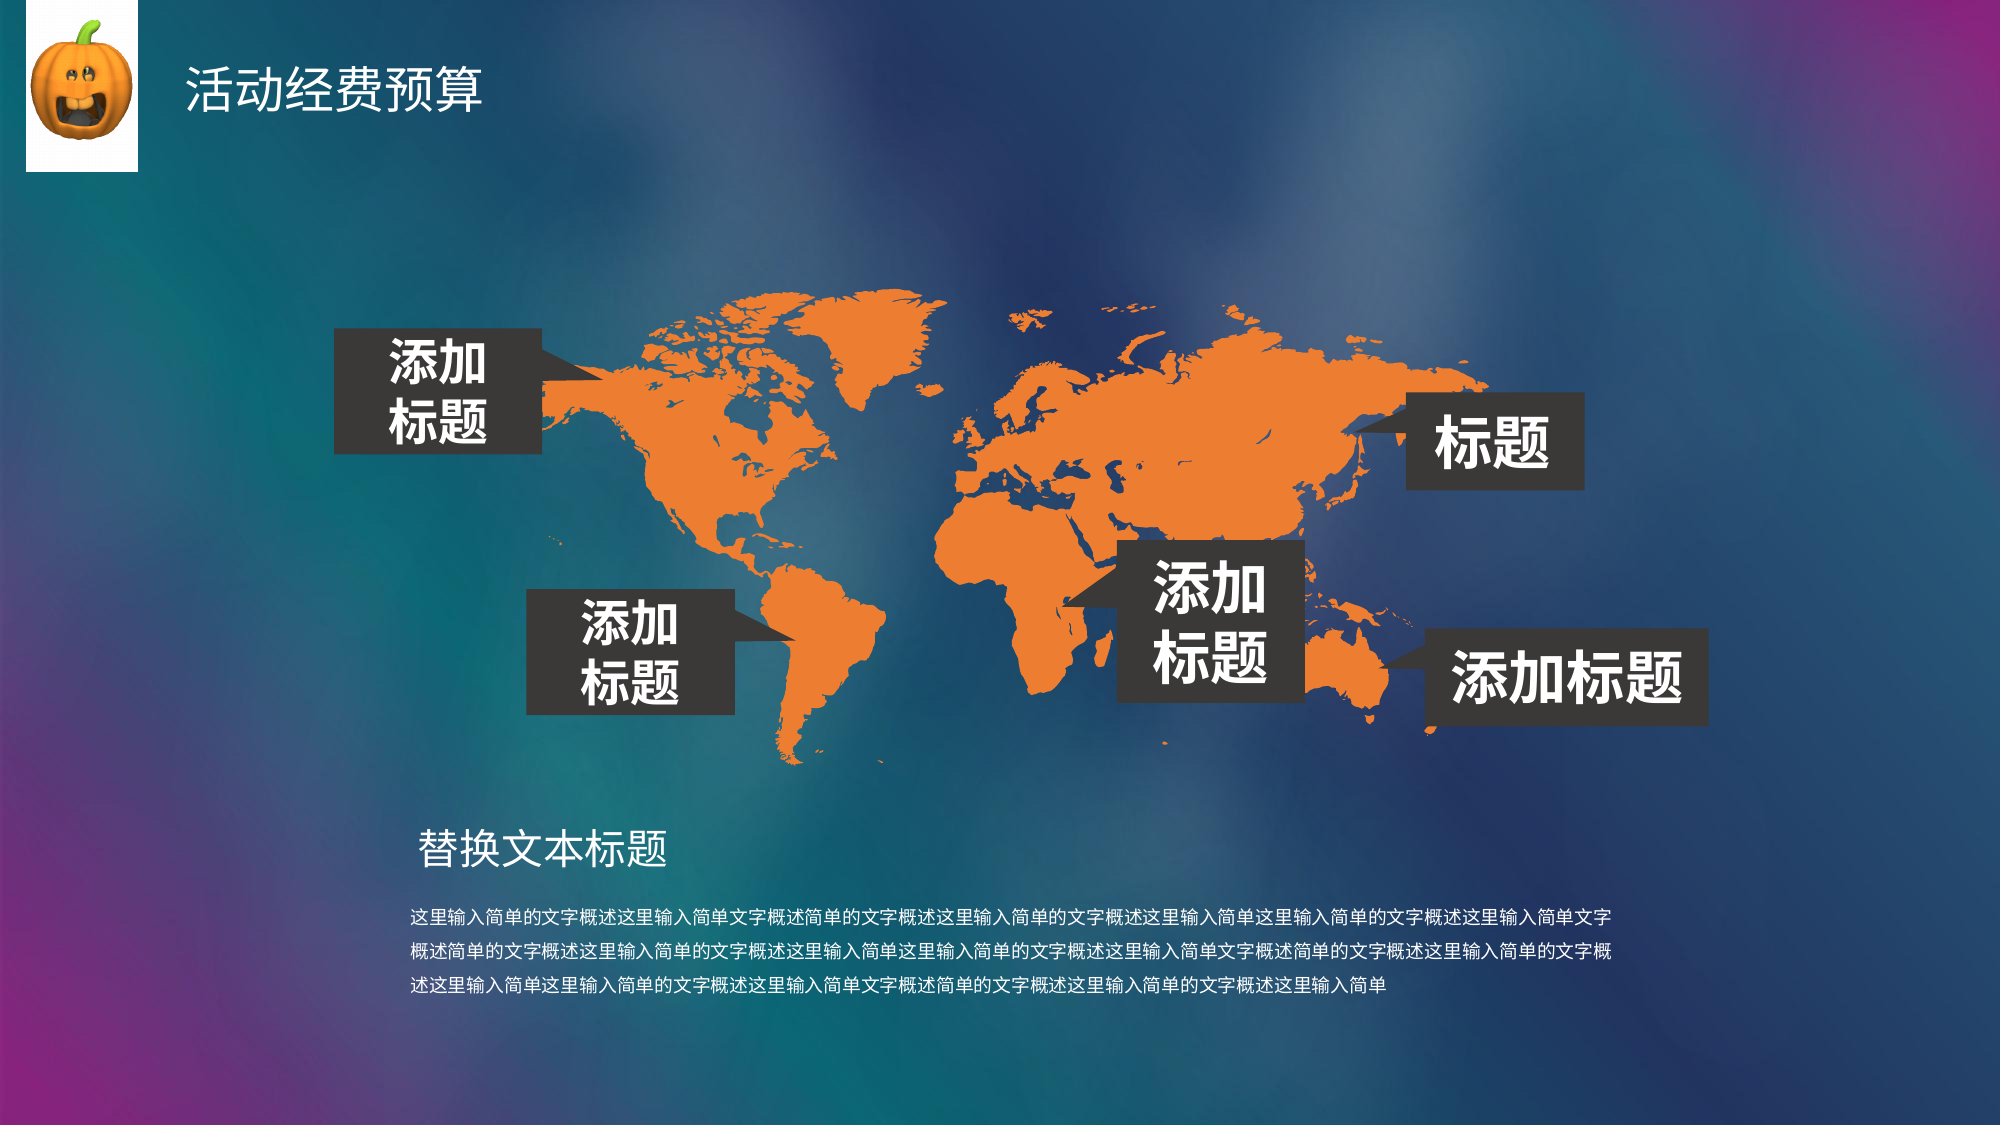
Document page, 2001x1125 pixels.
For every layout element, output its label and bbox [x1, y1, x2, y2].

picture [0, 0, 2000, 1125]
text_box [395, 815, 1644, 1039]
text_box [334, 288, 1709, 767]
text_box [26, 0, 501, 172]
